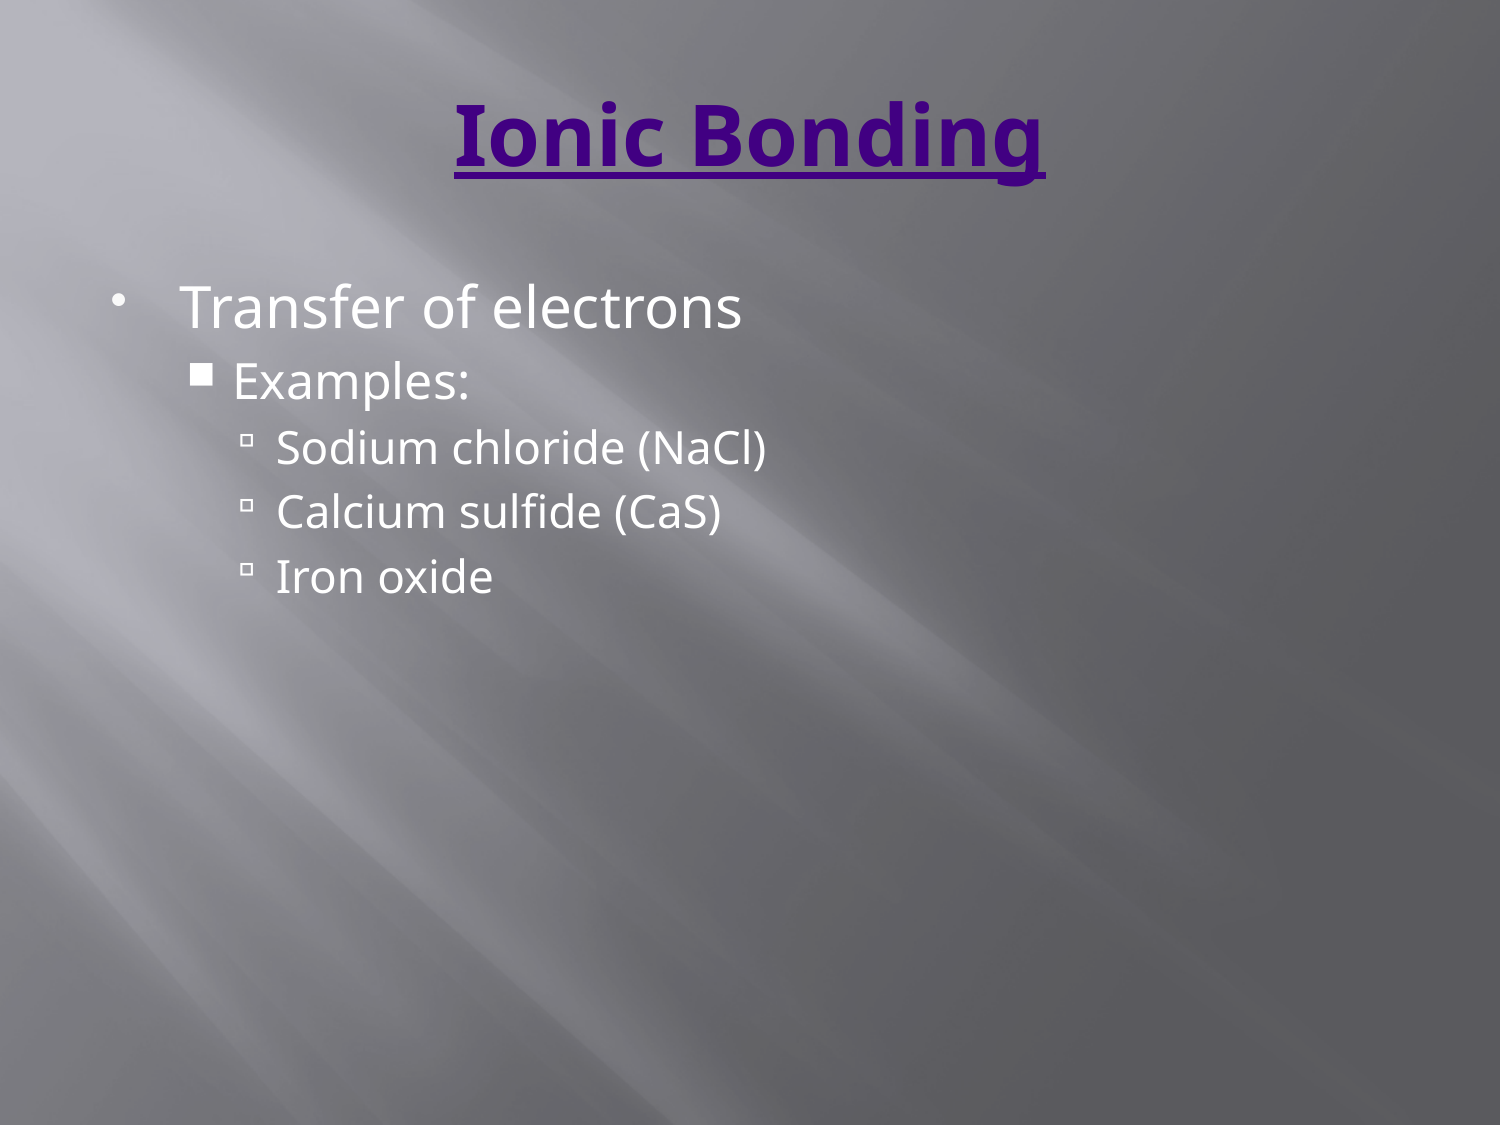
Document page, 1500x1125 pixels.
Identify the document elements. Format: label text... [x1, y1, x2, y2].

list Transfer of electrons Examples: Sodium chloride (NaCl) Calcium sulfide (CaS) Iron oxide [75, 262, 1425, 1035]
title Ionic Bonding [75, 45, 1425, 233]
